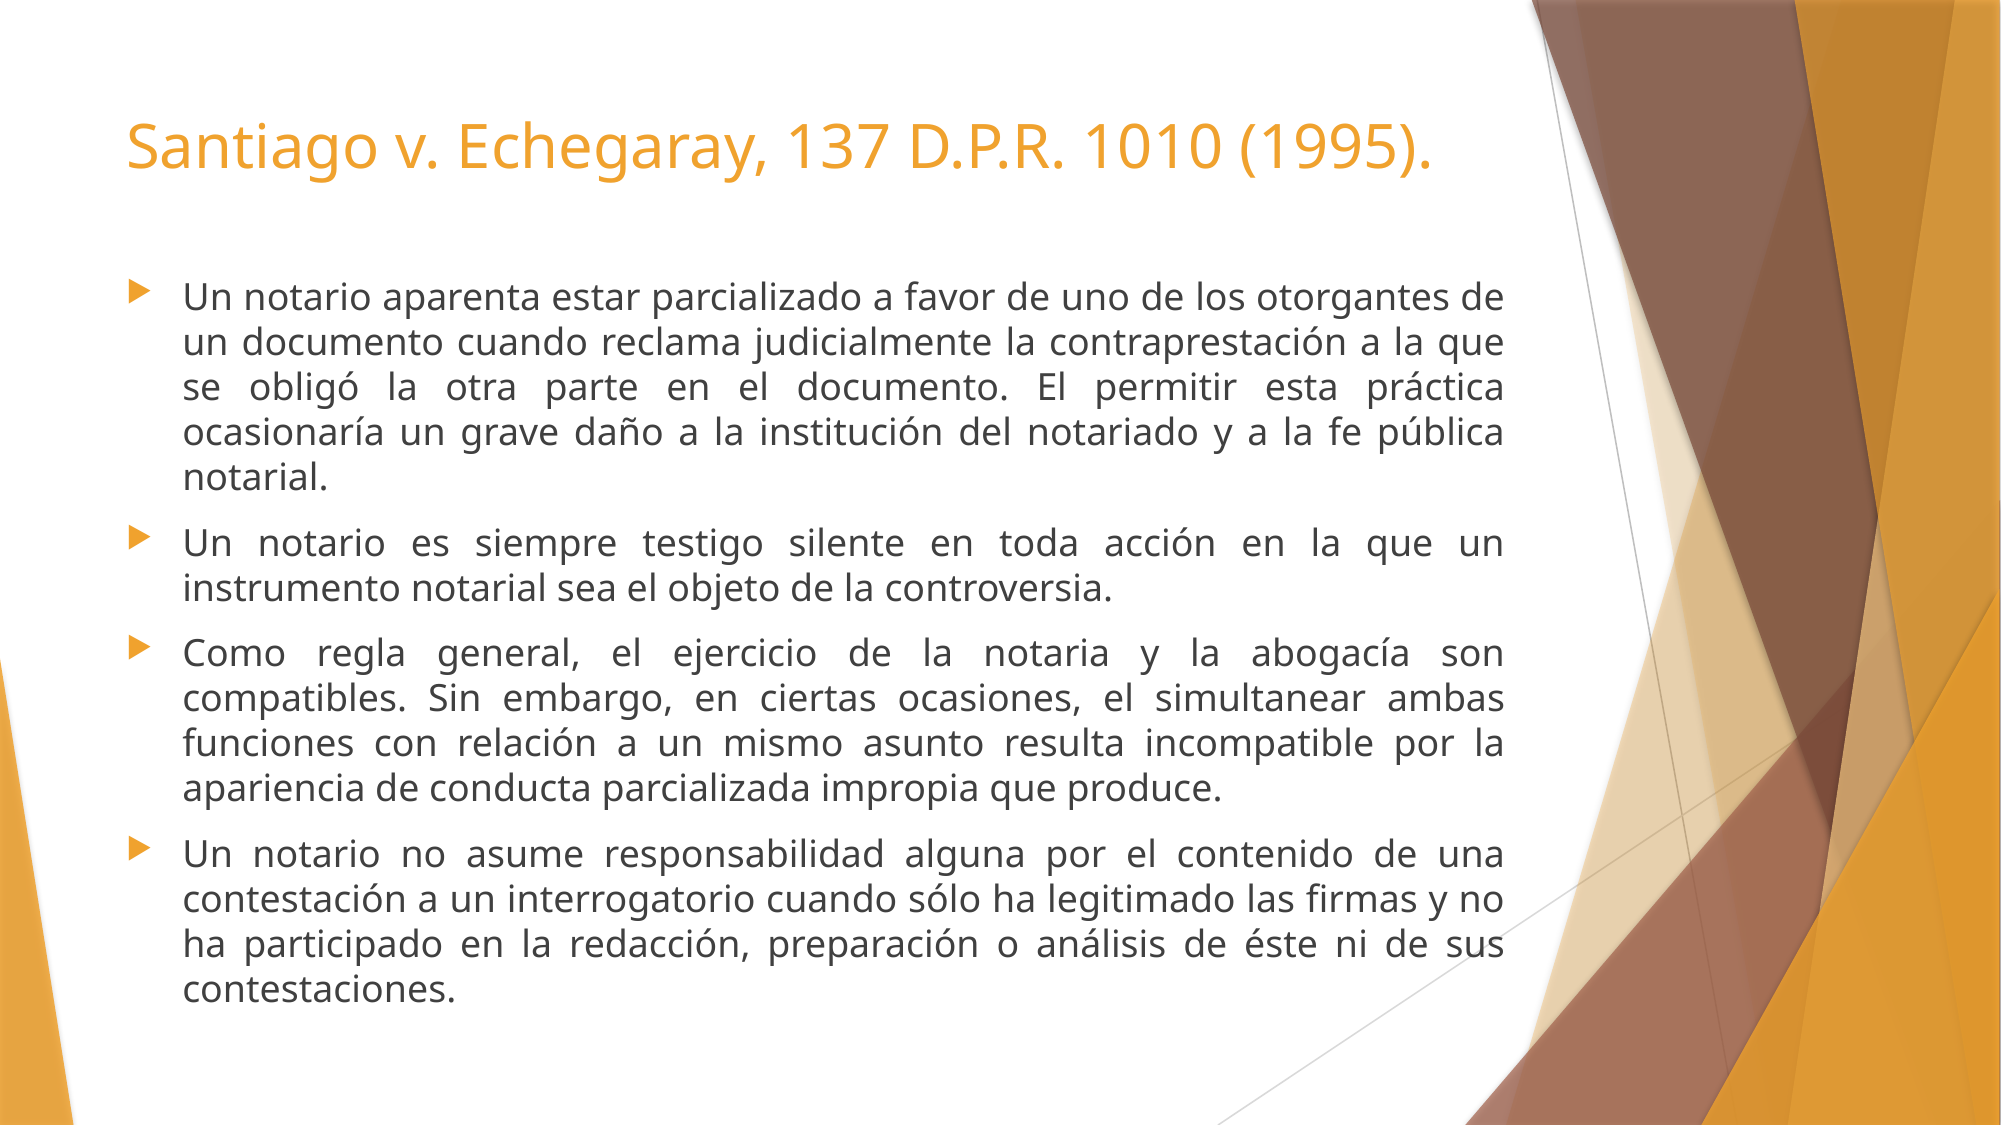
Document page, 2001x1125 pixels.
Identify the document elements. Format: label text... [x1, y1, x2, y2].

title Santiago v. Echegaray, 137 D.P.R. 1010 (1995). [111, 99, 1522, 265]
list Un notario aparenta estar parcializado a favor de uno de los otorgantes de un documento cuando reclama judicialmente la contraprestación a la que se obligó la otra parte en el documento. El permitir esta práctica ocasionaría un grave daño a la institución del notariado y a la fe pública notarial. Un notario es siempre testigo silente en toda acción en la que un instrumento notarial sea el objeto de la controversia. Como regla general, el ejercicio de la notaria y la abogacía son compatibles. Sin embargo, en ciertas ocasiones, el simultanear ambas funciones con relación a un mismo asunto resulta incompatible por la apariencia de conducta parcializada impropia que produce. Un notario no asume responsabilidad alguna por el contenido de una contestación a un interrogatorio cuando sólo ha legitimado las firmas y no ha participado en la redacción, preparación o análisis de éste ni de sus contestaciones. [111, 265, 1522, 1048]
